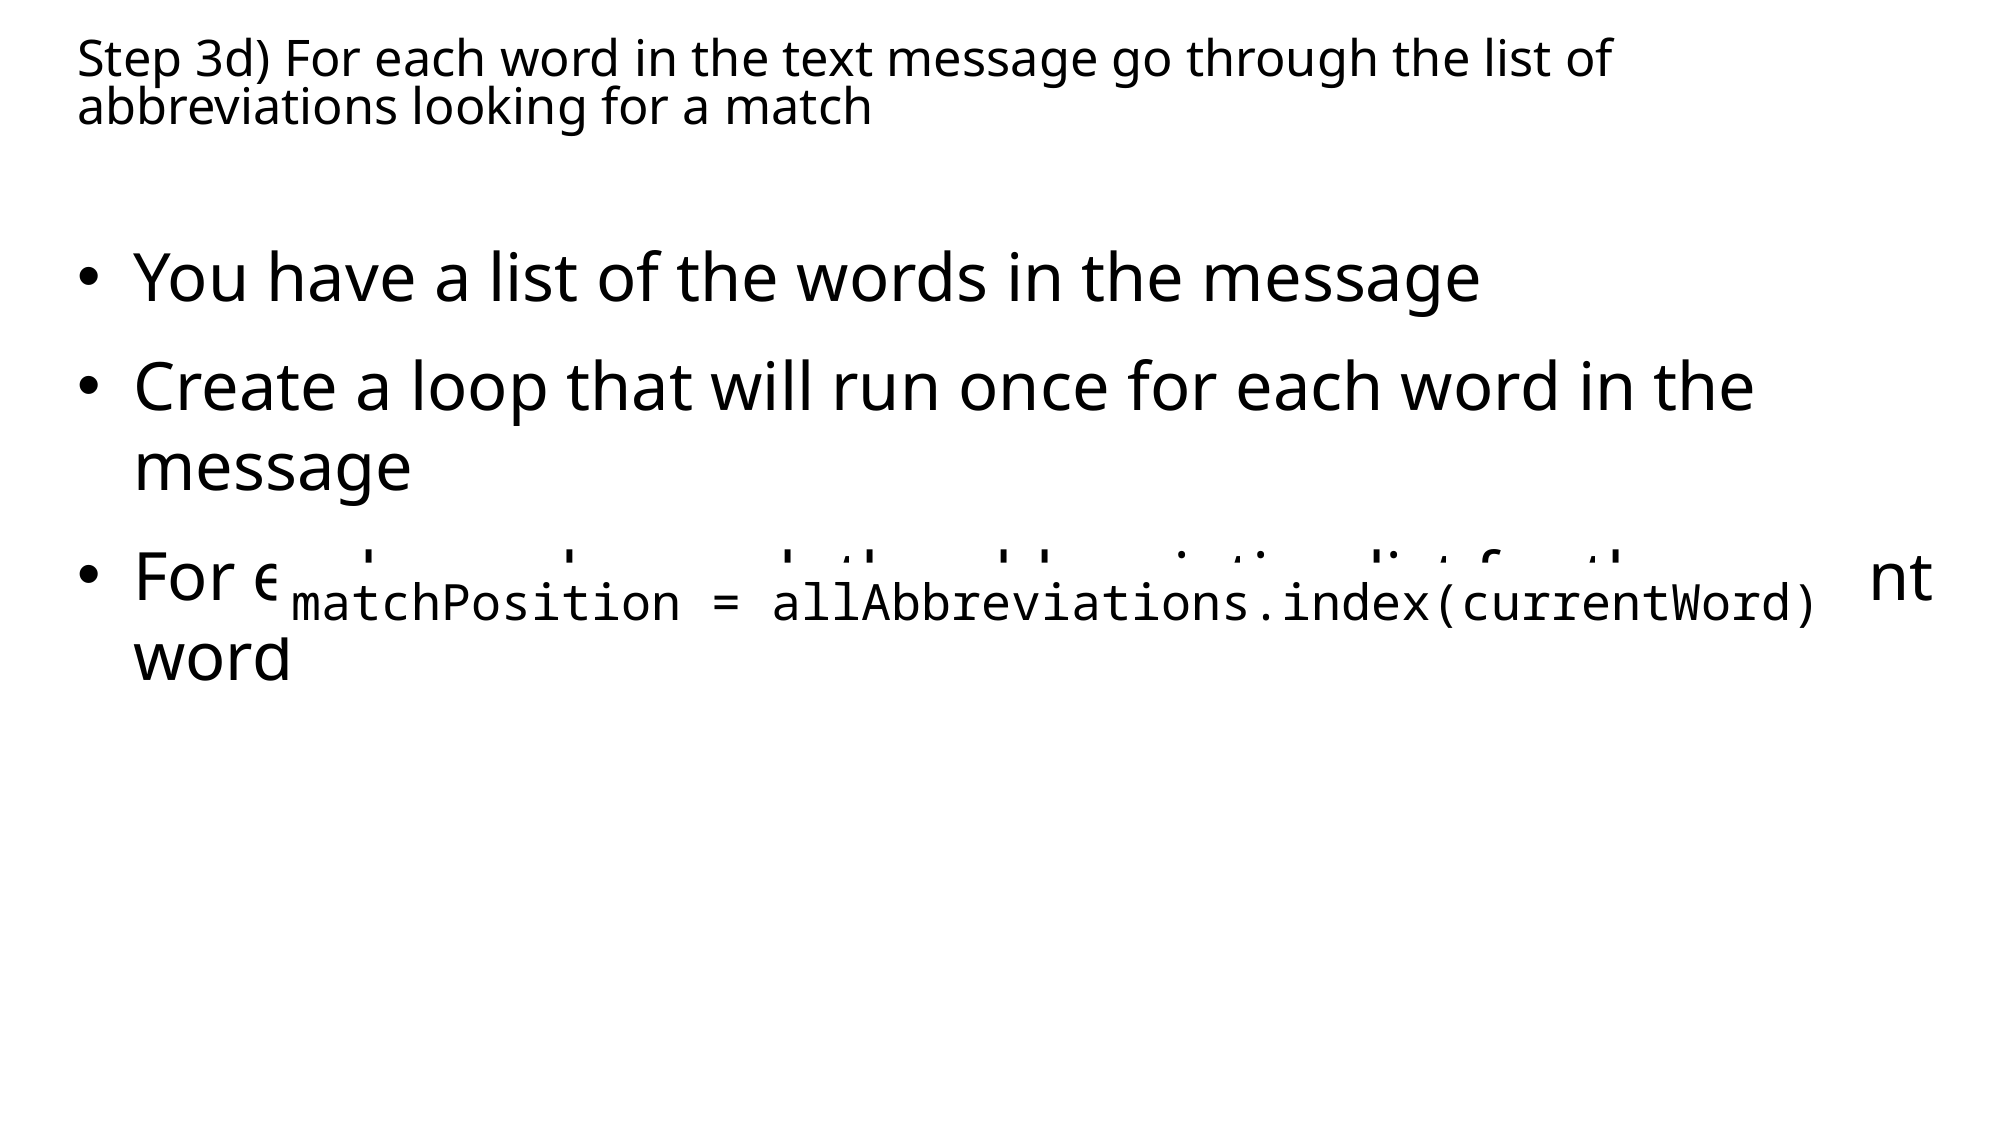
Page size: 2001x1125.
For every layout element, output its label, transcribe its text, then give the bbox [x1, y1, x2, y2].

title Step 3d) For each word in the text message go through the list of abbreviations looking for a match [62, 29, 1953, 205]
text_box matchPosition = allAbbreviations.index(currentWord) [276, 562, 1867, 638]
list You have a list of the words in the message Create a loop that will run once for each word in the message For each word, search the abbreviation list for the current word [62, 227, 1953, 1096]
